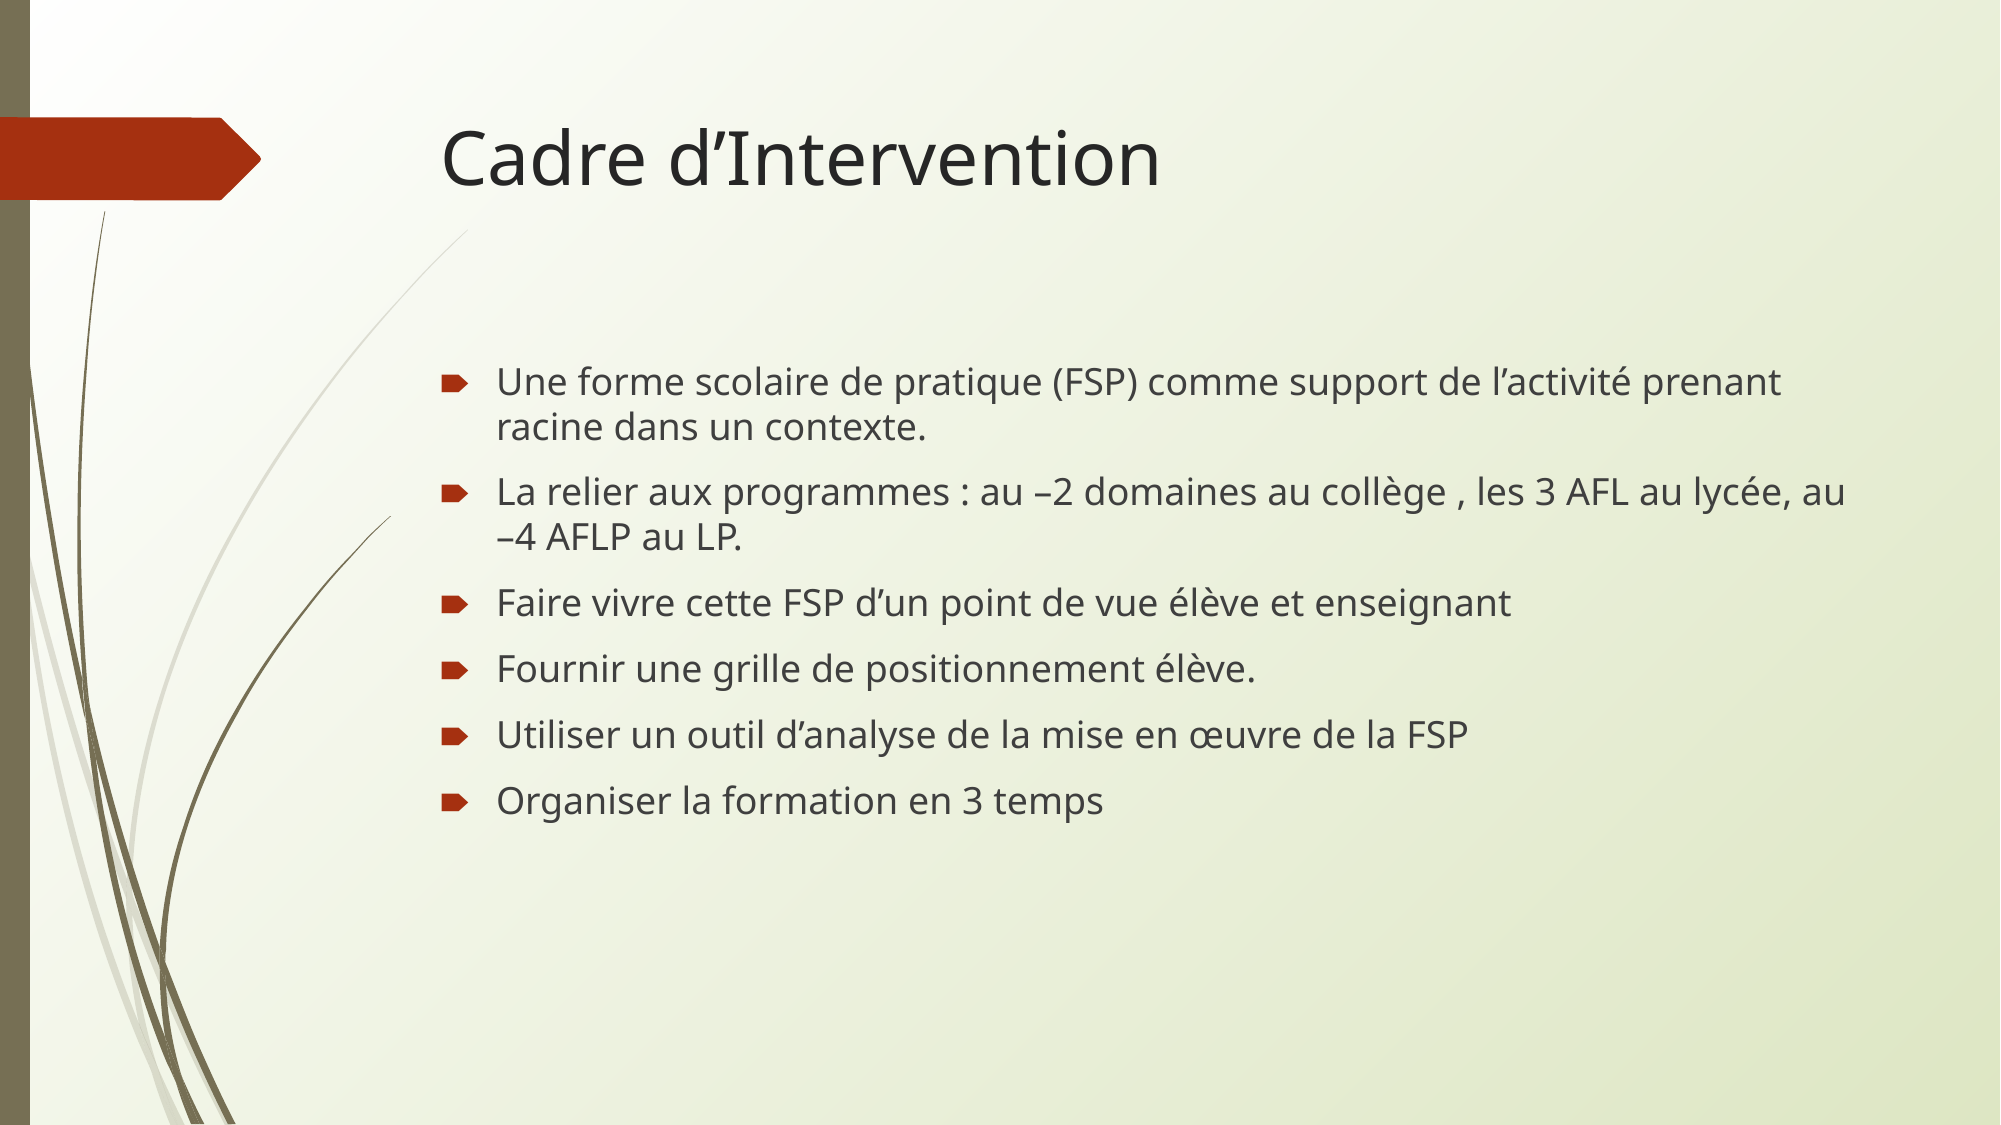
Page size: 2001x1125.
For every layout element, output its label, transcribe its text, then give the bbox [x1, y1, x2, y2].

list Une forme scolaire de pratique (FSP) comme support de l’activité prenant racine dans un contexte. La relier aux programmes : au –2 domaines au collège , les 3 AFL au lycée, au –4 AFLP au LP. Faire vivre cette FSP d’un point de vue élève et enseignant Fournir une grille de positionnement élève. Utiliser un outil d’analyse de la mise en œuvre de la FSP Organiser la formation en 3 temps [424, 350, 1888, 970]
title Cadre d’Intervention [425, 102, 1888, 313]
